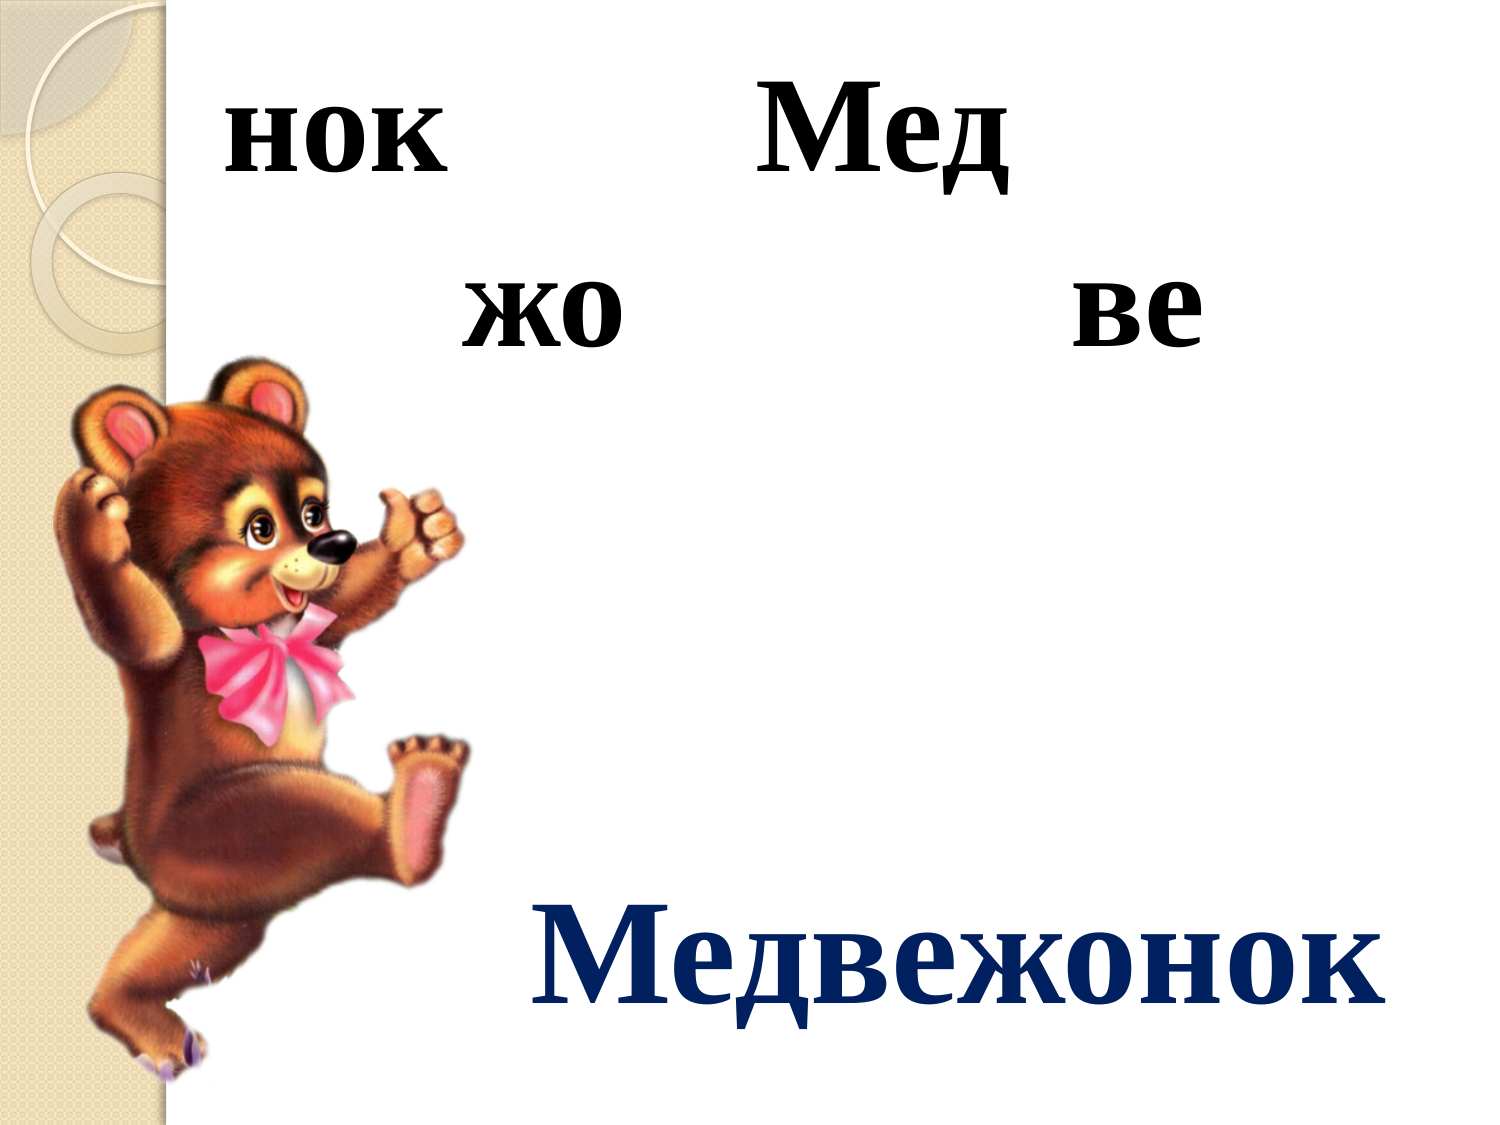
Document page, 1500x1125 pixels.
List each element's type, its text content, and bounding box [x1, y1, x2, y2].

text_box Медвежонок [482, 845, 1463, 1041]
list нок Мед жо ве [195, 27, 1470, 384]
picture [49, 349, 476, 1086]
